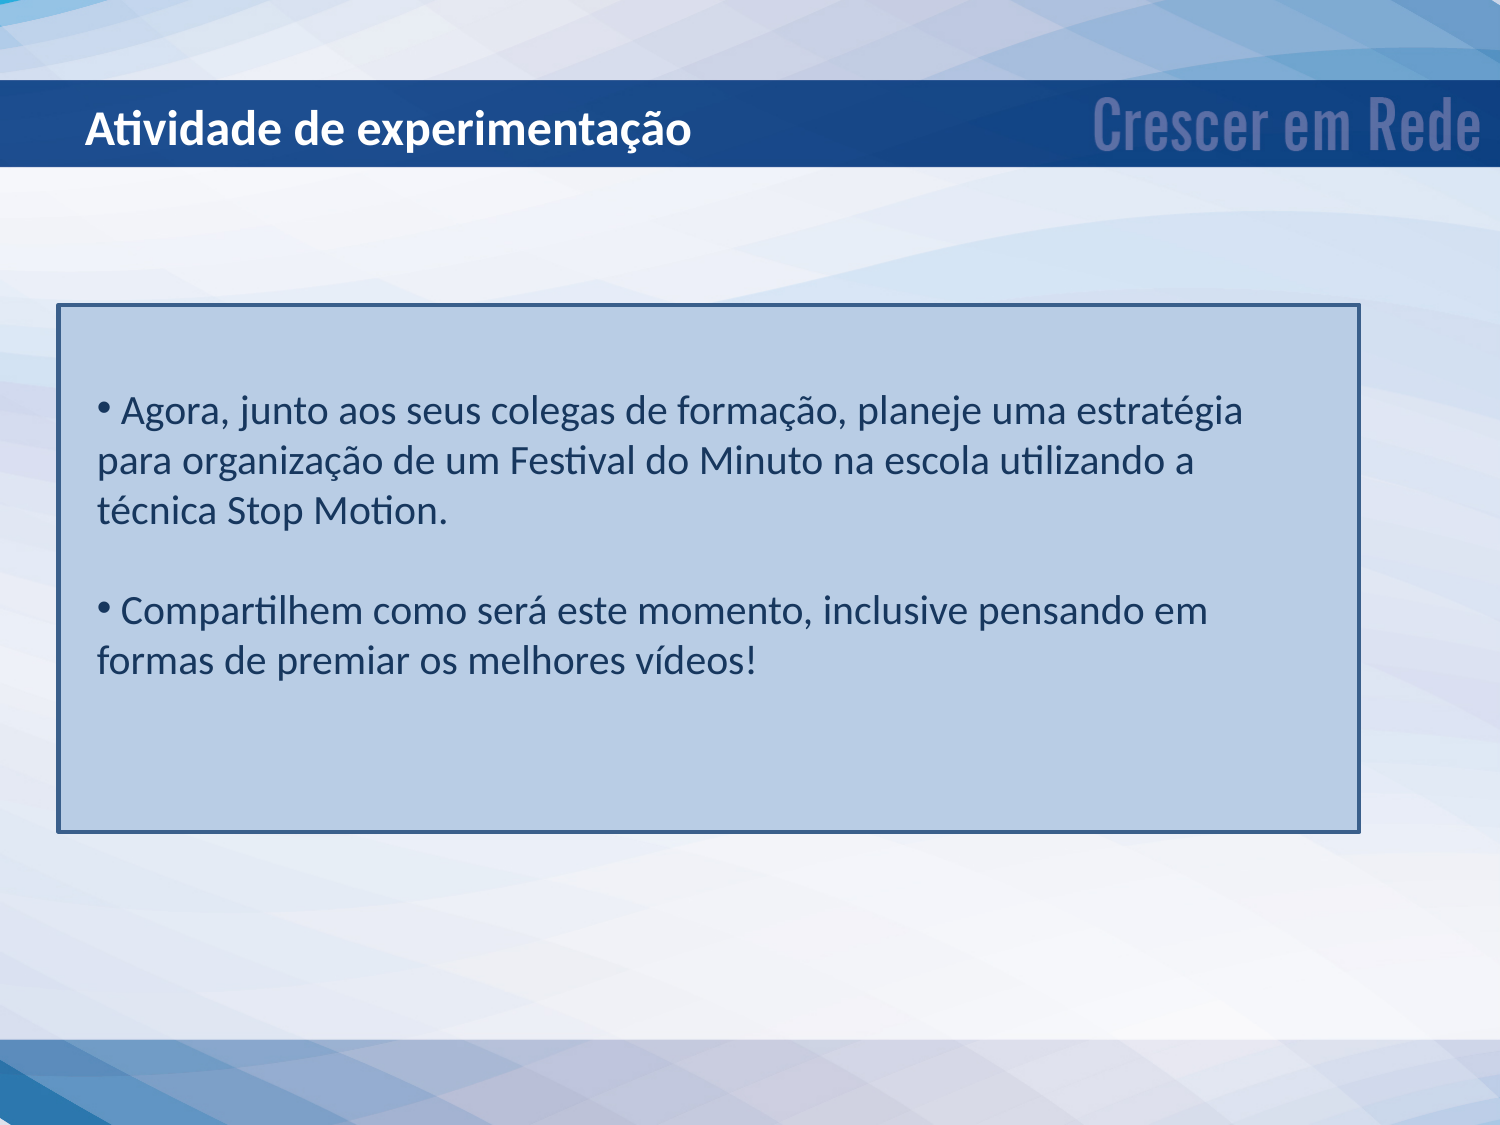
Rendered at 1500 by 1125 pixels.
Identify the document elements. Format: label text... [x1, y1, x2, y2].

picture [0, 0, 1500, 1125]
text_box Agora, junto aos seus colegas de formação, planeje uma estratégia para organização de um Festival do Minuto na escola utilizando a técnica Stop Motion. Compartilhem como será este momento, inclusive pensando em formas de premiar os melhores vídeos! [82, 375, 1325, 740]
text_box Atividade de experimentação [70, 88, 1430, 163]
text_box [56, 303, 1361, 834]
